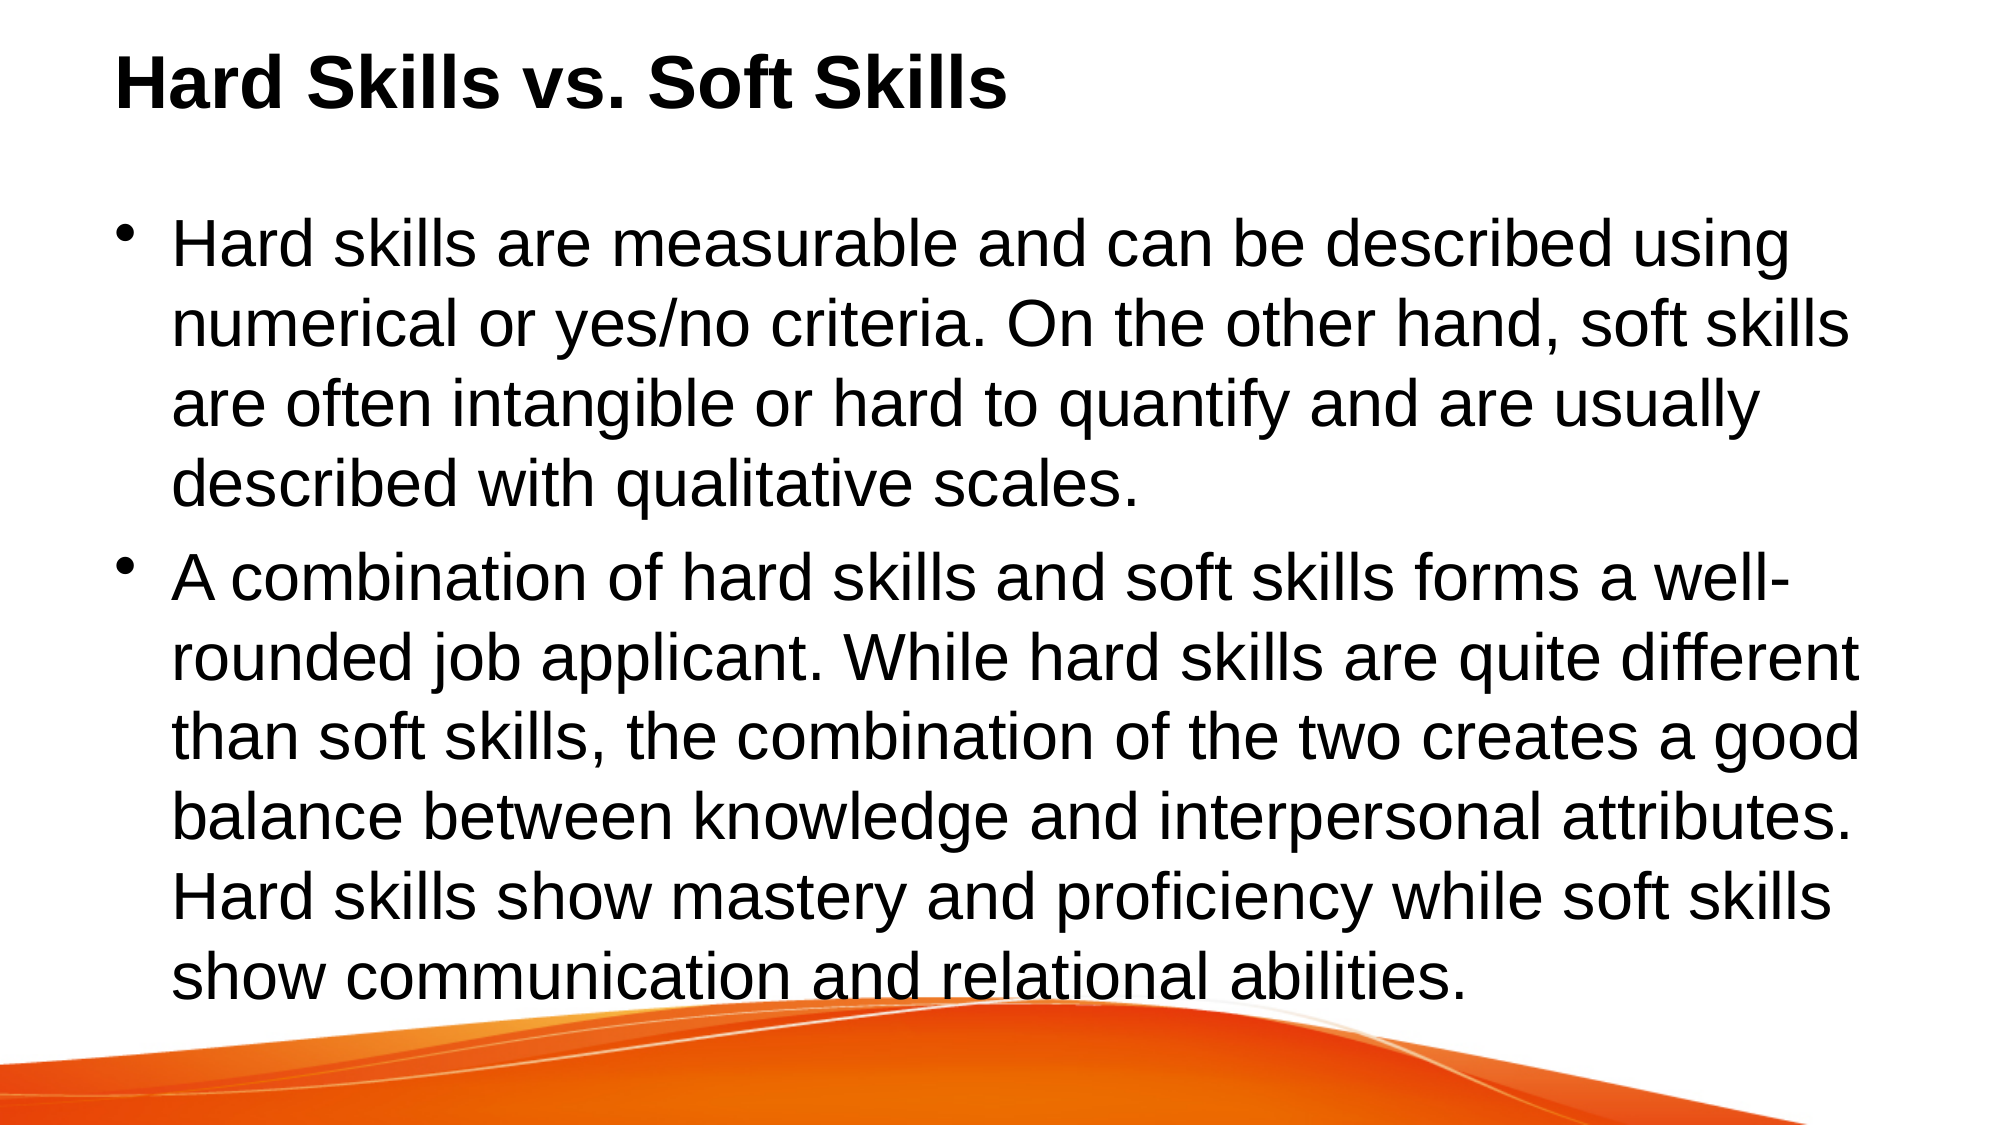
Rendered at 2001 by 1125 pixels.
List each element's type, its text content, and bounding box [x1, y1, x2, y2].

picture [0, 0, 2000, 1125]
list Hard skills are measurable and can be described using numerical or yes/no criteria. On the other hand, soft skills are often intangible or hard to quantify and are usually described with qualitative scales. A combination of hard skills and soft skills forms a well-rounded job applicant. While hard skills are quite different than soft skills, the combination of the two creates a good balance between knowledge and interpersonal attributes. Hard skills show mastery and proficiency while soft skills show communication and relational abilities. [99, 192, 1901, 1006]
title Hard Skills vs. Soft Skills [99, 30, 1901, 127]
